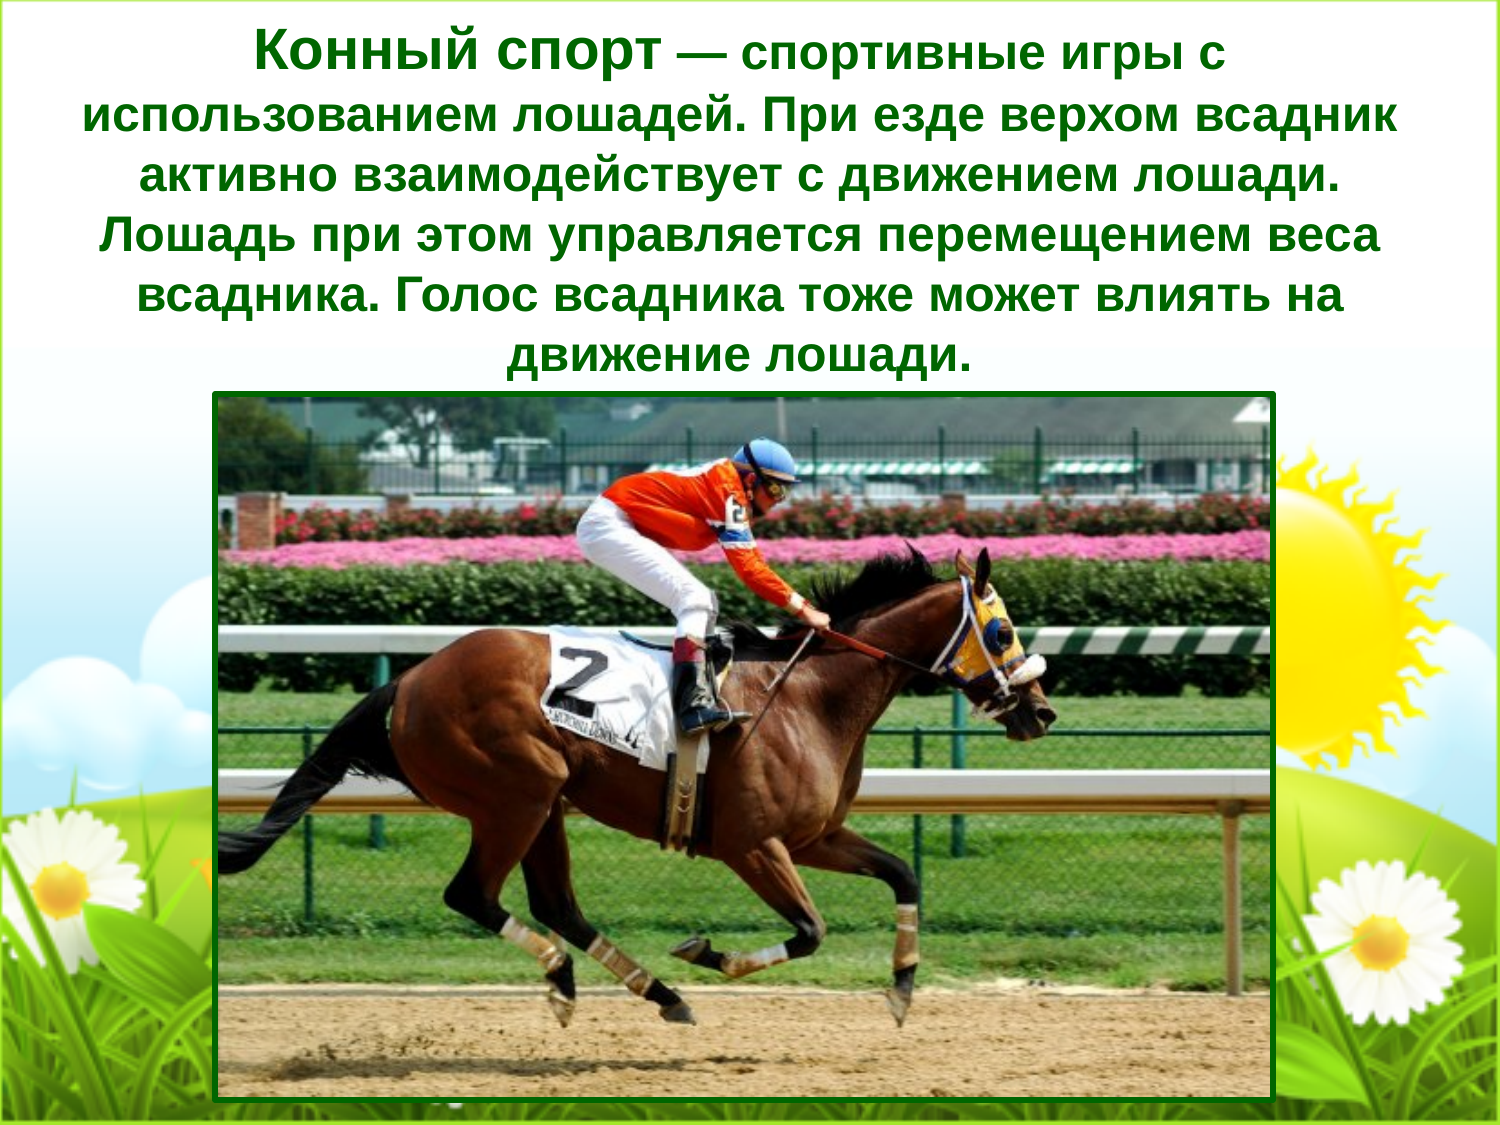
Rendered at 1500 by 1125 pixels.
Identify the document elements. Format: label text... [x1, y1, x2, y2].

picture [0, 0, 1500, 1125]
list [218, 396, 1270, 1097]
title Конный спорт — спортивные игры с использованием лошадей. При езде верхом всадник активно взаимодействует с движением лошади. Лошадь при этом управляется перемещением веса всадника. Голос всадника тоже может влиять на движение лошади. [64, 66, 1415, 327]
